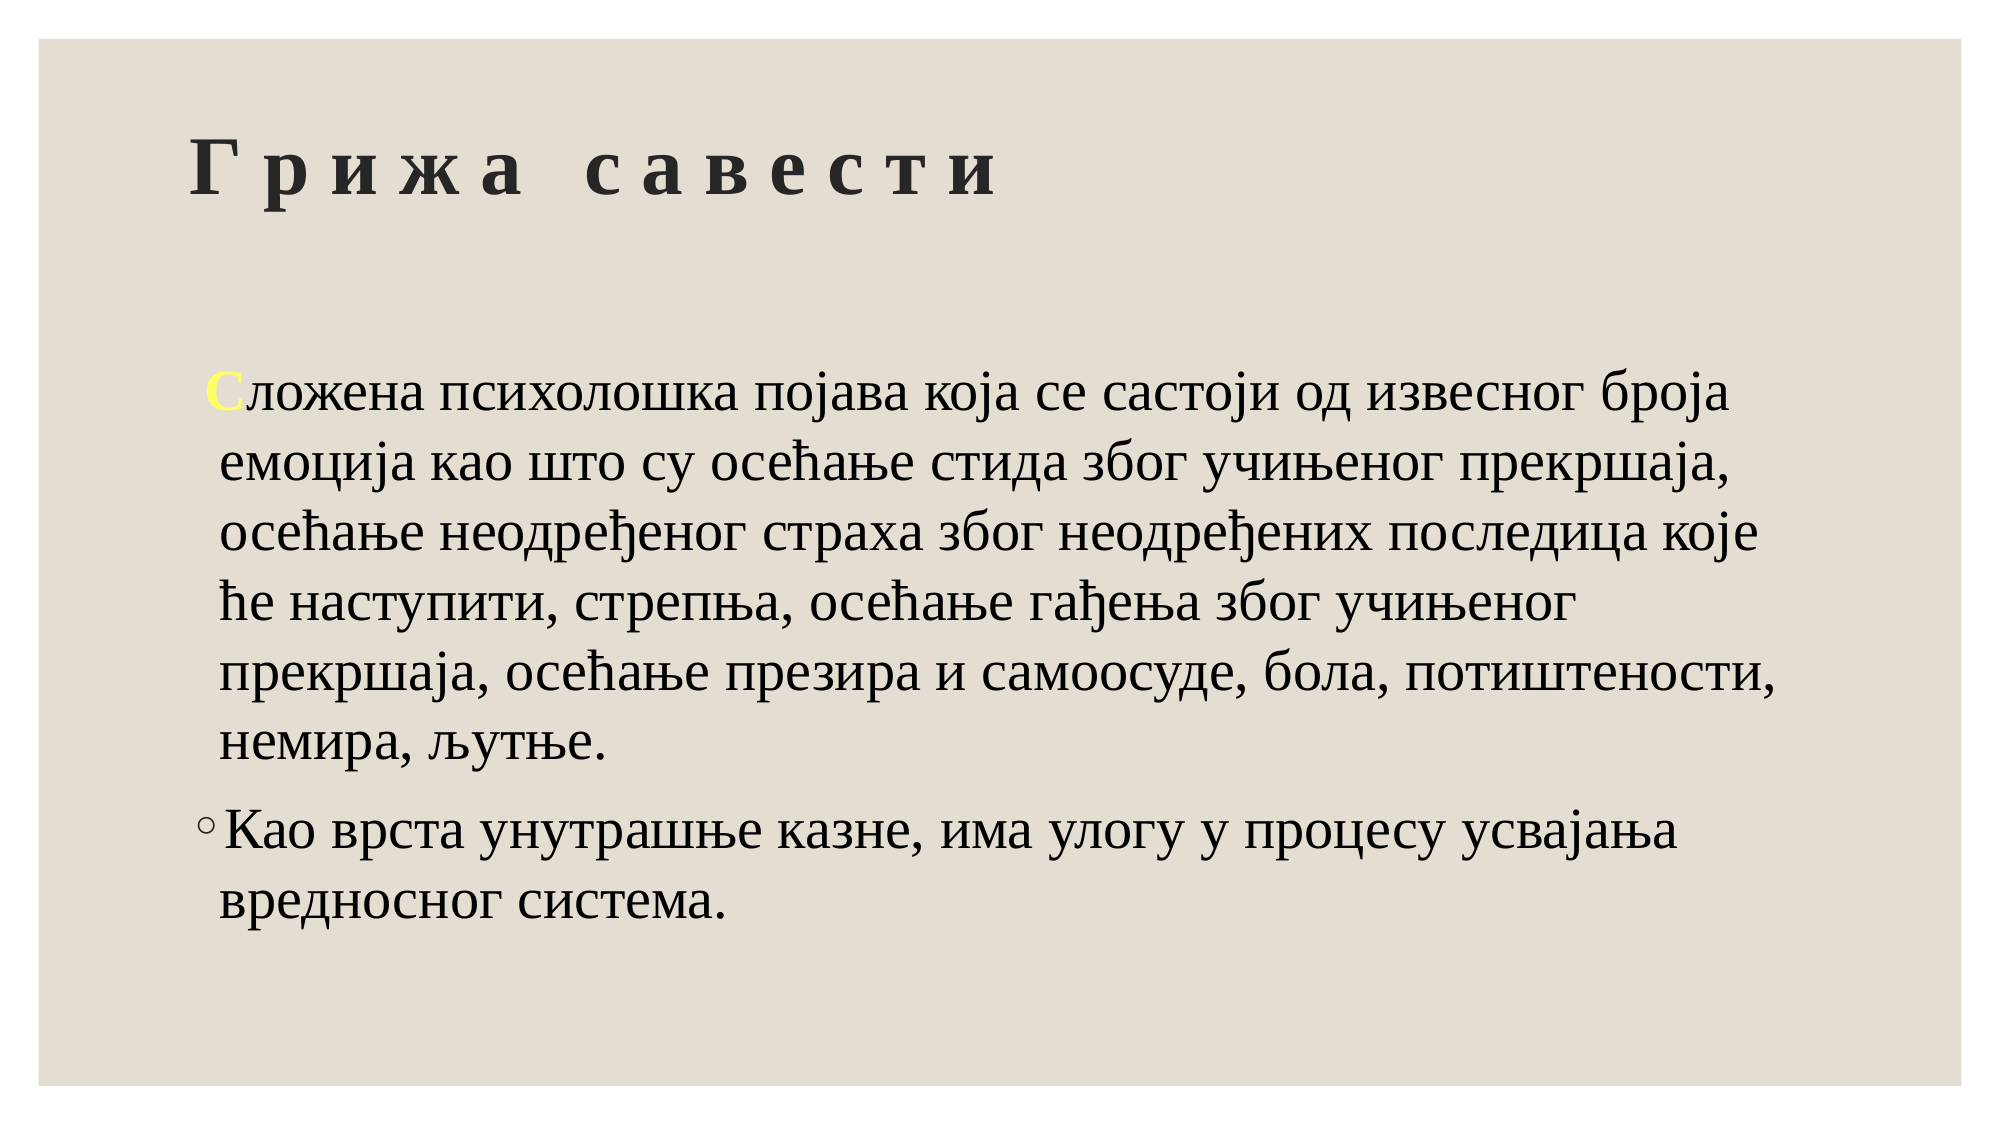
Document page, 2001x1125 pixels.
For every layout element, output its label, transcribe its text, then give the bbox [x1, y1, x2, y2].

title Г р и ж а с а в е с т и [174, 105, 1825, 331]
list Сложена психолoшка појавa која се састоји од извесног броја емоција кaо што су осећање стида због учињеног прекршајa, осећање нeодређeног страхa због неодређeних последица које ћe наступити, стрепња, осећање гађења због учињеног прекршајa, осећање презира и самоoсуде, бола, потиштености, немира, љутње. Као врстa унутрашње казне, има улогу у процесу усвајања вредносног система. [174, 345, 1825, 990]
